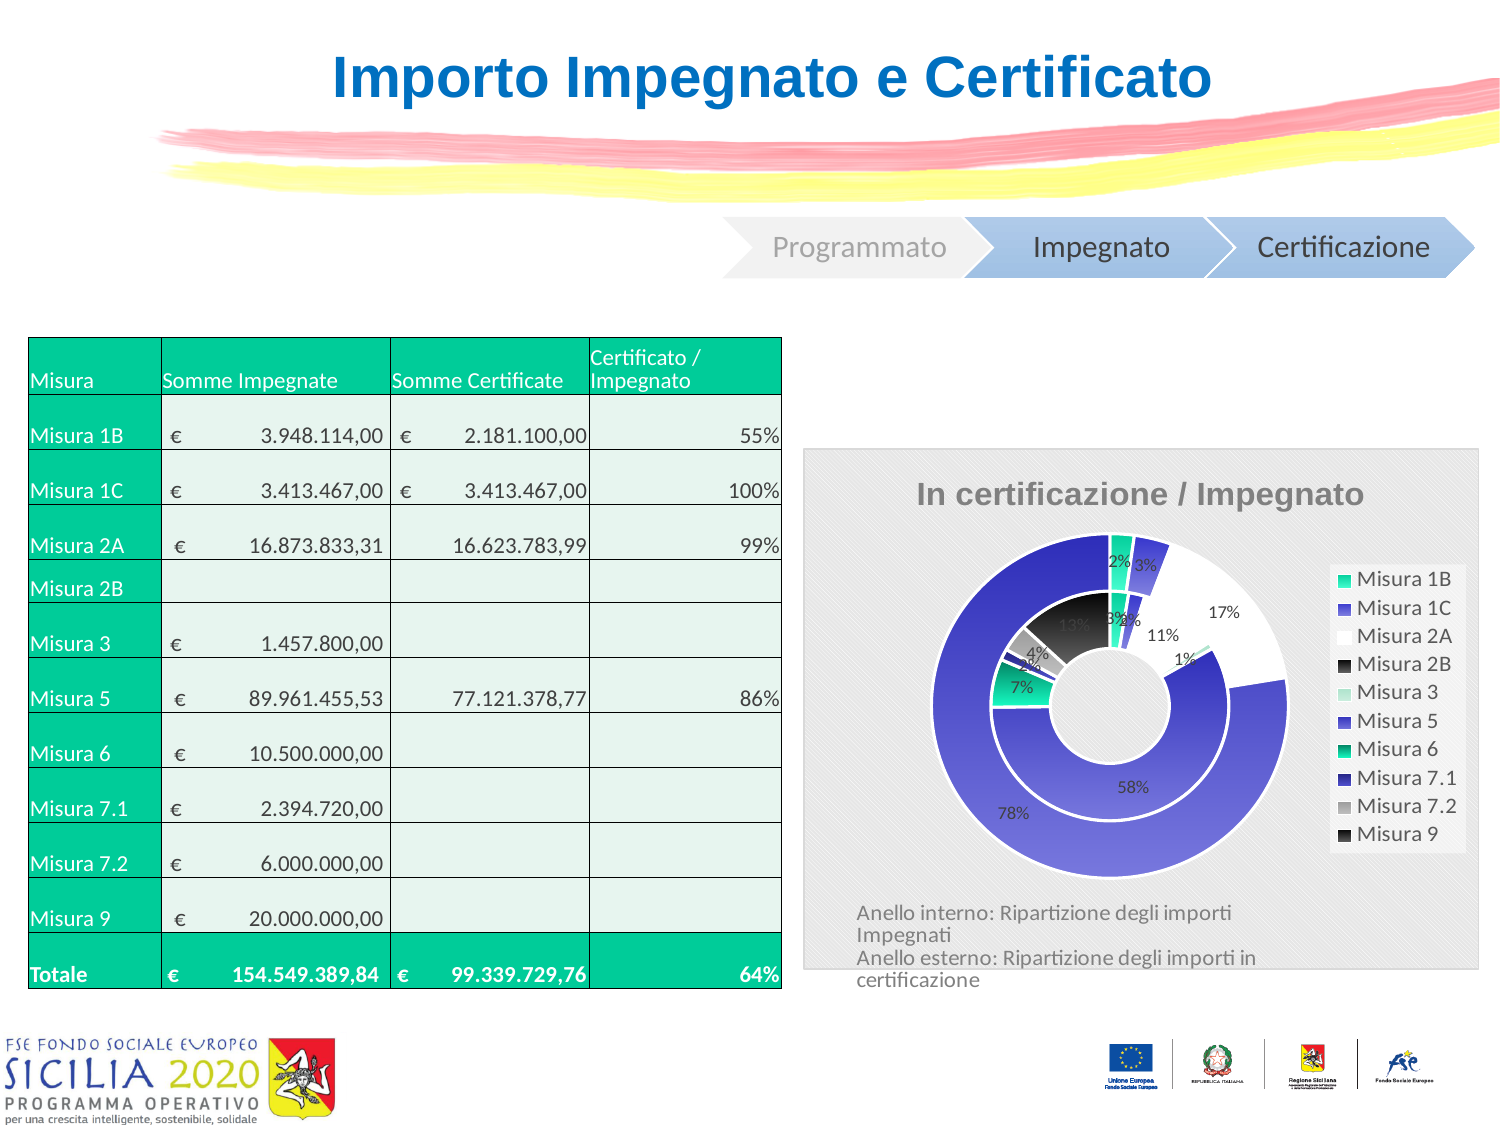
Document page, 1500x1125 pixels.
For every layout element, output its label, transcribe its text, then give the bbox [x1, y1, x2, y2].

table_cell Totale [29, 933, 161, 988]
table_cell Misura 7.2 [29, 823, 161, 877]
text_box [722, 216, 1476, 279]
table_cell [590, 713, 781, 767]
table_cell € 16.873.833,31 [162, 505, 390, 559]
table_cell [391, 713, 589, 767]
table_cell € 6.000.000,00 [162, 823, 390, 877]
table_cell [162, 560, 390, 602]
table_cell [590, 878, 781, 932]
table_cell 16.623.783,99 [391, 505, 589, 559]
table_cell Misura 2A [29, 505, 161, 559]
table_cell Misura 3 [29, 603, 161, 657]
table_cell [590, 603, 781, 657]
table_cell Misura 2B [29, 560, 161, 602]
table_header Misura [29, 338, 161, 394]
picture [100, 78, 1500, 208]
table_cell Misura 5 [29, 658, 161, 712]
table_cell Misura 9 [29, 878, 161, 932]
table_cell [391, 823, 589, 877]
table_cell € 3.413.467,00 [162, 450, 390, 504]
table_cell 99% [590, 505, 781, 559]
table_header Somme Impegnate [162, 338, 390, 394]
table_cell [590, 823, 781, 877]
table_cell 64% [590, 933, 781, 988]
table_cell [391, 560, 589, 602]
table_cell € 2.181.100,00 [391, 395, 589, 449]
table_cell [391, 603, 589, 657]
table_cell € 2.394.720,00 [162, 768, 390, 822]
table_cell € 3.413.467,00 [391, 450, 589, 504]
table_cell 100% [590, 450, 781, 504]
table_cell Misura 1B [29, 395, 161, 449]
table_cell € 99.339.729,76 [391, 933, 589, 988]
table_cell [391, 878, 589, 932]
table_cell 55% [590, 395, 781, 449]
picture [0, 1032, 347, 1125]
table_header Certificato / Impegnato [590, 338, 781, 394]
picture [1080, 1035, 1447, 1106]
table_cell € 1.457.800,00 [162, 603, 390, 657]
table_cell 77.121.378,77 [391, 658, 589, 712]
table_cell [590, 560, 781, 602]
table_cell € 20.000.000,00 [162, 878, 390, 932]
table_cell € 3.948.114,00 [162, 395, 390, 449]
table_cell € 89.961.455,53 [162, 658, 390, 712]
text_box Importo Impegnato e Certificato [47, 36, 1500, 118]
table_header Somme Certificate [391, 338, 589, 394]
table_cell Misura 6 [29, 713, 161, 767]
table_cell Misura 7.1 [29, 768, 161, 822]
table_cell € 154.549.389,84 [162, 933, 390, 988]
table_cell 86% [590, 658, 781, 712]
chart [803, 448, 1480, 989]
table_cell [391, 768, 589, 822]
table_cell Misura 1C [29, 450, 161, 504]
table_cell [590, 768, 781, 822]
table_cell € 10.500.000,00 [162, 713, 390, 767]
